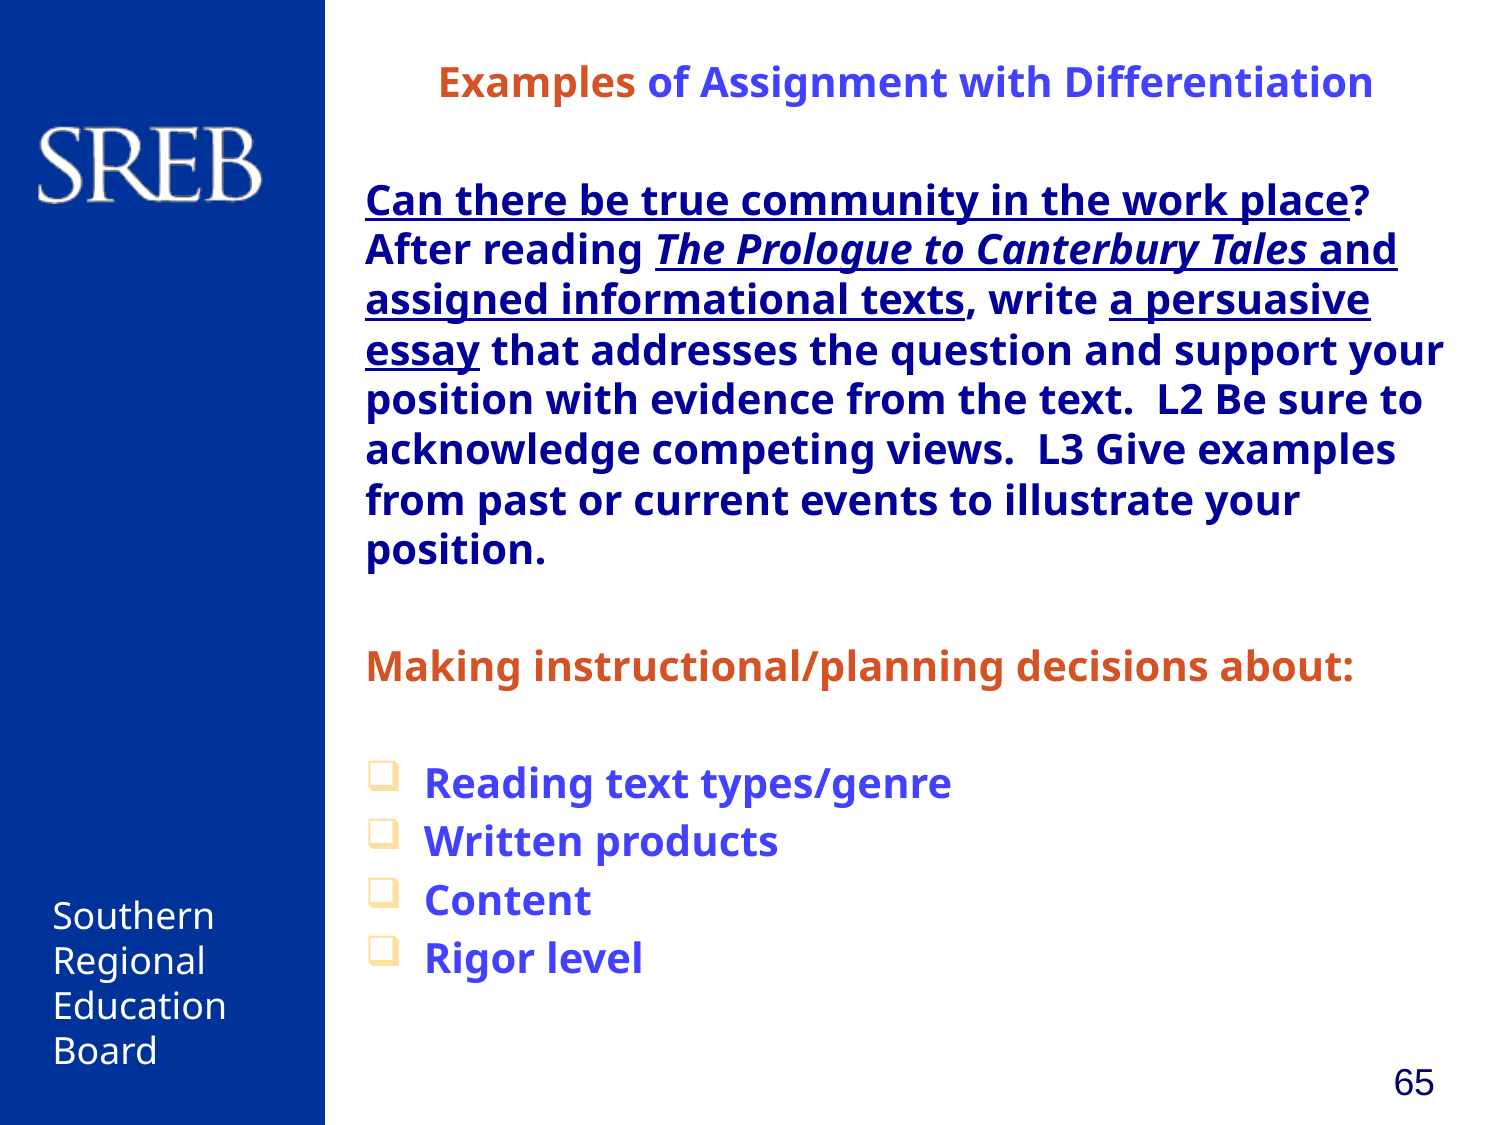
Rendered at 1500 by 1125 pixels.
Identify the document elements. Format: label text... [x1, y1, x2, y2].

slide_number 65 [1124, 1049, 1451, 1125]
picture [37, 124, 263, 204]
title Examples of Assignment with Differentiation [387, 37, 1426, 126]
subtitle Can there be true community in the work place? After reading The Prologue to Canterbury Tales and assigned informational texts, write a persuasive essay that addresses the question and support your position with evidence from the text. L2 Be sure to acknowledge competing views. L3 Give examples from past or current events to illustrate your position. Making instructional/planning decisions about: Reading text types/genre Written products Content Rigor level [349, 137, 1463, 1051]
